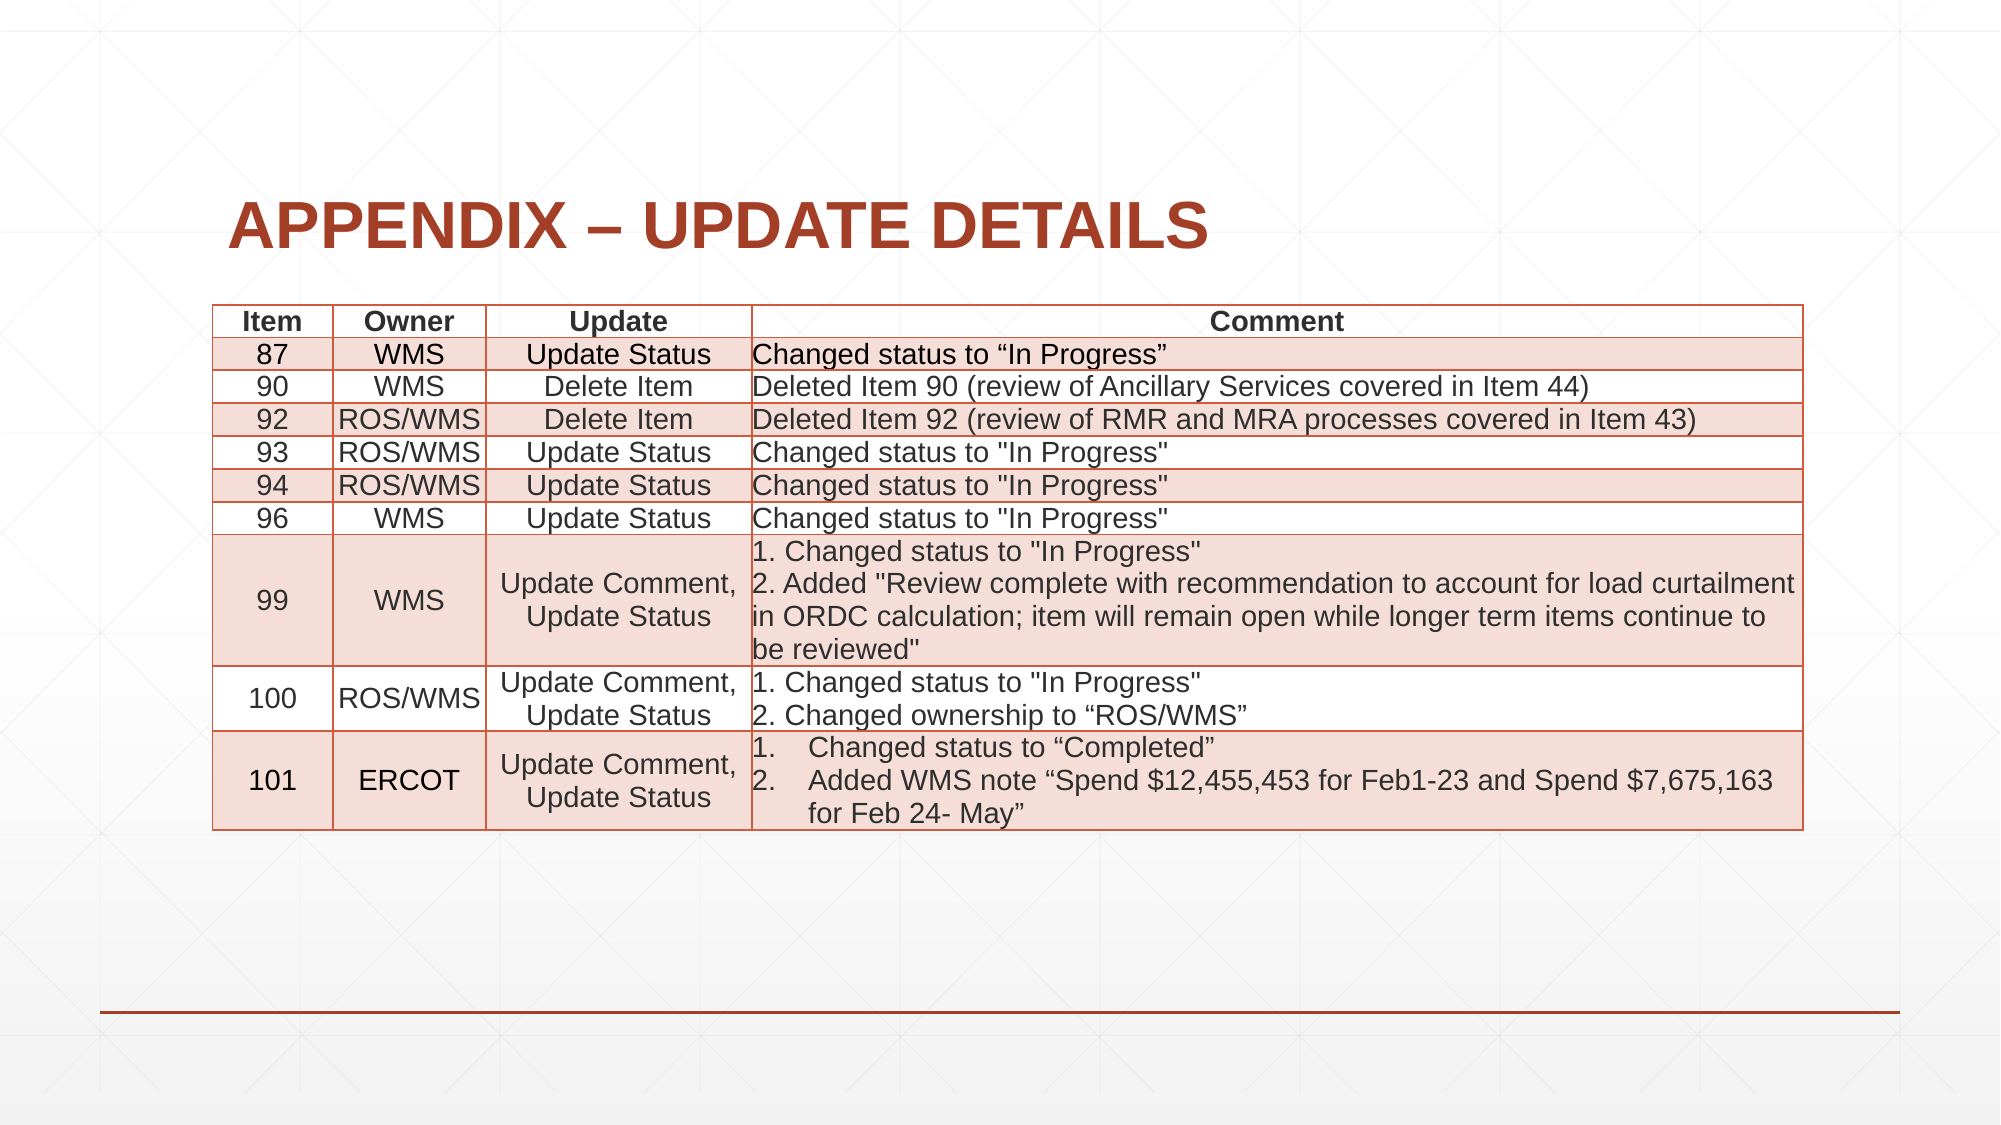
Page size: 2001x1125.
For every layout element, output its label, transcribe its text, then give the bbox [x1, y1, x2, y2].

table_cell Update Comment, Update Status [487, 667, 751, 730]
table_cell ROS/WMS [334, 667, 485, 730]
table_cell 87 [213, 338, 332, 369]
table_header Item [213, 306, 332, 337]
table_cell 93 [213, 437, 332, 468]
table_cell Delete Item [487, 371, 751, 402]
table_cell WMS [334, 338, 485, 369]
table_cell 94 [213, 470, 332, 501]
table_cell ERCOT [334, 732, 485, 829]
table_cell Changed status to “Completed” Added WMS note “Spend $12,455,453 for Feb1-23 and Spend $7,675,163 for Feb 24- May” [753, 732, 1802, 829]
table_header Comment [753, 306, 1802, 337]
table_cell Deleted Item 92 (review of RMR and MRA processes covered in Item 43) [753, 404, 1802, 435]
table_cell 99 [213, 535, 332, 665]
table_cell Update Comment, Update Status [487, 535, 751, 665]
table_header Update [487, 306, 751, 337]
table_cell Changed status to "In Progress" [753, 470, 1802, 501]
table_cell 96 [213, 503, 332, 534]
table_cell Update Status [487, 503, 751, 534]
table_header Owner [334, 306, 485, 337]
table_cell 100 [213, 667, 332, 730]
table_cell ROS/WMS [334, 404, 485, 435]
table_cell Update Status [487, 470, 751, 501]
table_cell WMS [334, 371, 485, 402]
title APPENDIX – UPDATE DETAILS [212, 82, 1788, 271]
table_cell Changed status to “In Progress” [753, 338, 1802, 369]
table_cell ROS/WMS [334, 470, 485, 501]
table_cell Changed status to "In Progress" [753, 437, 1802, 468]
table_cell 1. Changed status to "In Progress" 2. Added "Review complete with recommendation to account for load curtailment in ORDC calculation; item will remain open while longer term items continue to be reviewed" [753, 535, 1802, 665]
table_cell WMS [334, 503, 485, 534]
table_cell 90 [213, 371, 332, 402]
table_cell ROS/WMS [334, 437, 485, 468]
table_cell 92 [213, 404, 332, 435]
table_cell Delete Item [487, 404, 751, 435]
table_cell Update Status [487, 338, 751, 369]
table_cell 1. Changed status to "In Progress" 2. Changed ownership to “ROS/WMS” [753, 667, 1802, 730]
table_cell 101 [213, 732, 332, 829]
table_cell Update Status [487, 437, 751, 468]
table_cell Deleted Item 90 (review of Ancillary Services covered in Item 44) [753, 371, 1802, 402]
table_cell Update Comment, Update Status [487, 732, 751, 829]
table_cell Changed status to "In Progress" [753, 503, 1802, 534]
table_cell WMS [334, 535, 485, 665]
